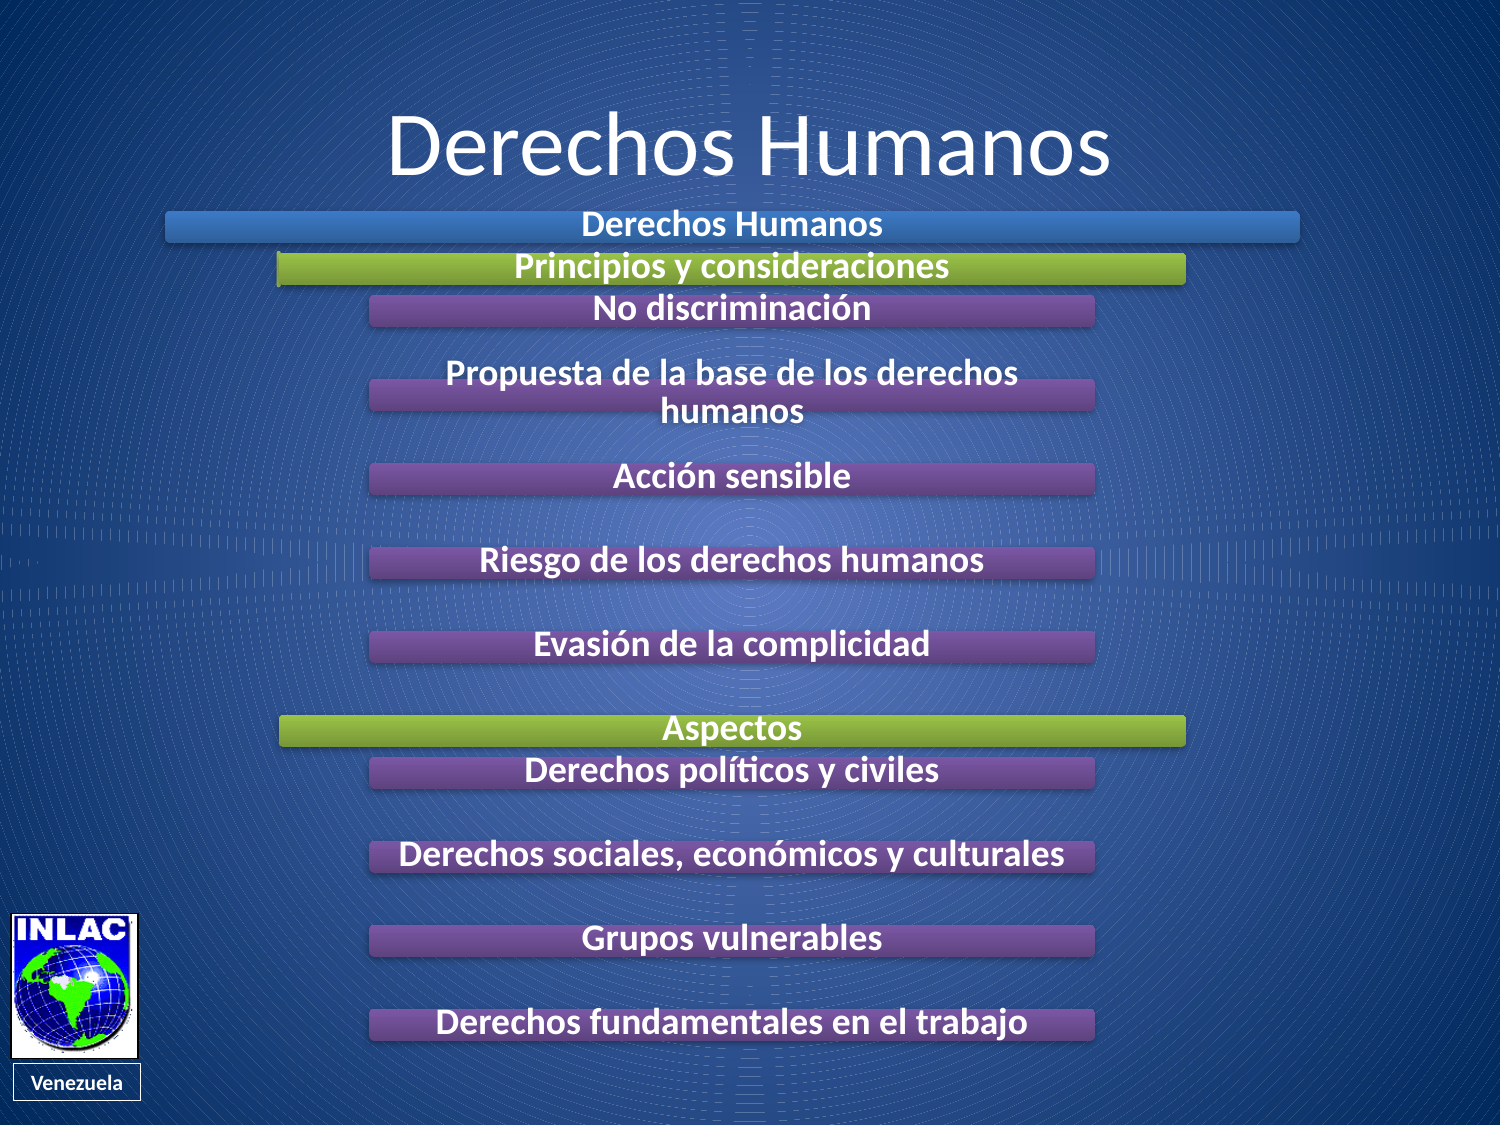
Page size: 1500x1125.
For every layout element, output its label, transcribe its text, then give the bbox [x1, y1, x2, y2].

title Derechos Humanos [75, 45, 1425, 208]
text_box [11, 913, 141, 1101]
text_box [23, 210, 1442, 1125]
